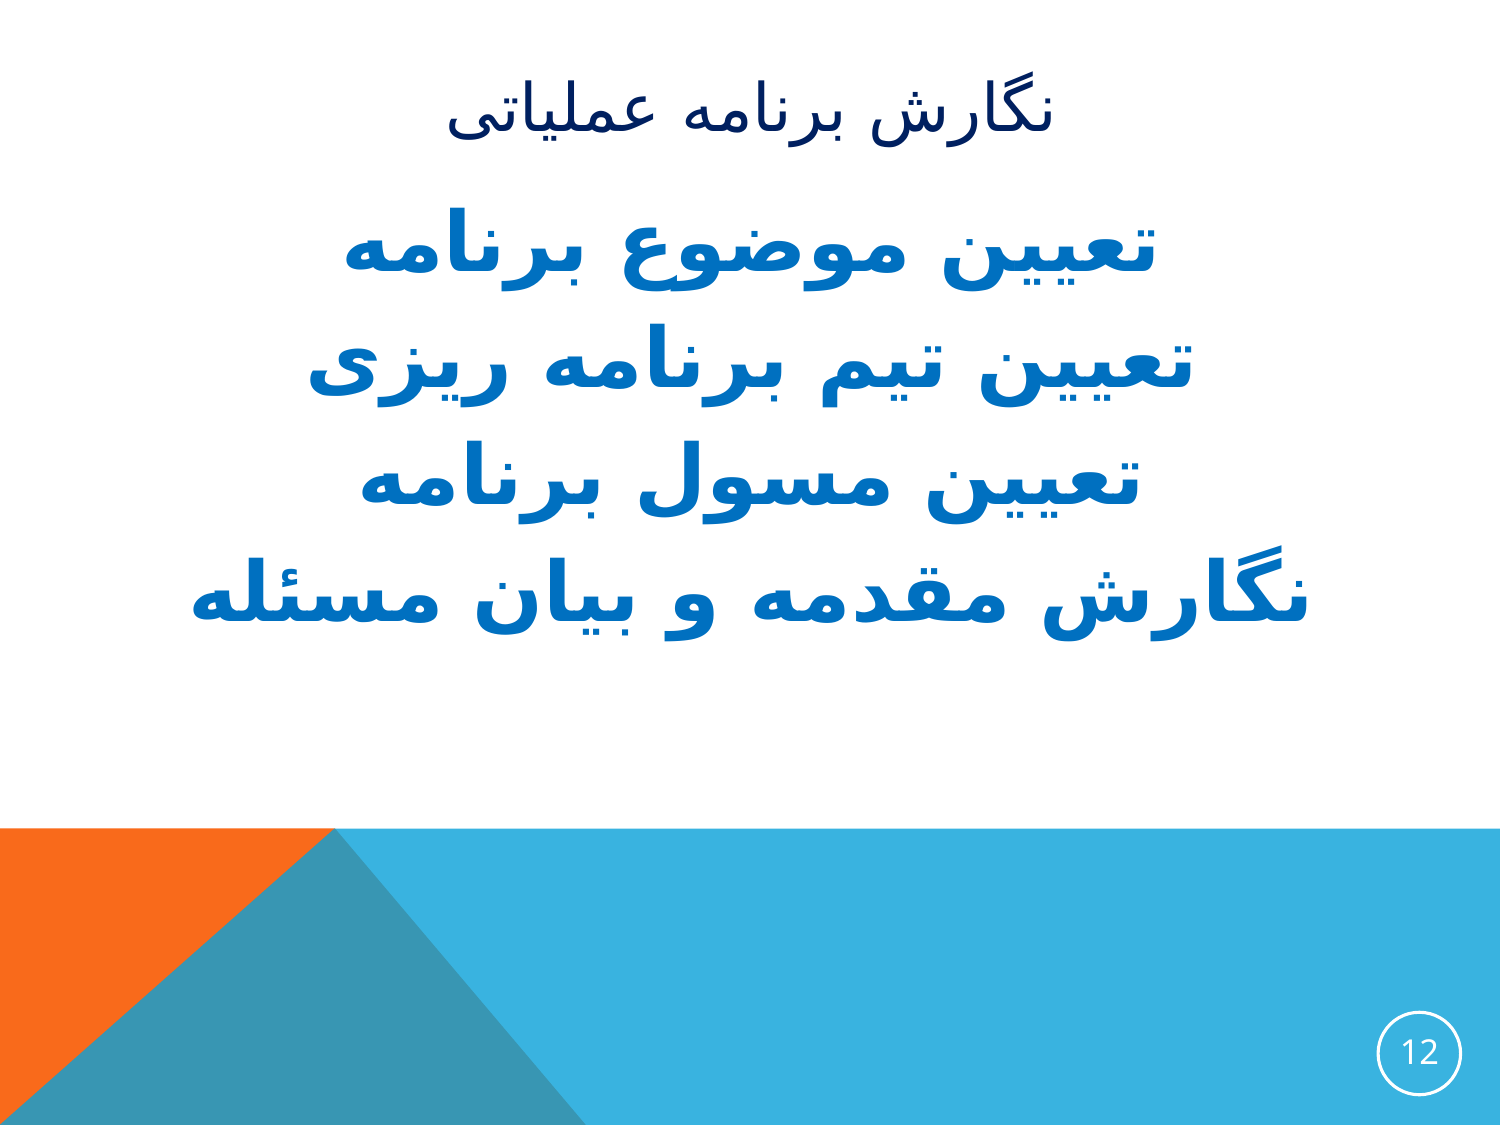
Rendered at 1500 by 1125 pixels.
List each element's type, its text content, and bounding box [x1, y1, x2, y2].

title نگارش برنامه عملیاتی [135, 60, 1369, 150]
slide_number 12 [1376, 1010, 1463, 1097]
list تعیین موضوع برنامه تعیین تیم برنامه ریزی تعیین مسول برنامه نگارش مقدمه و بيان مسئله [135, 180, 1369, 768]
